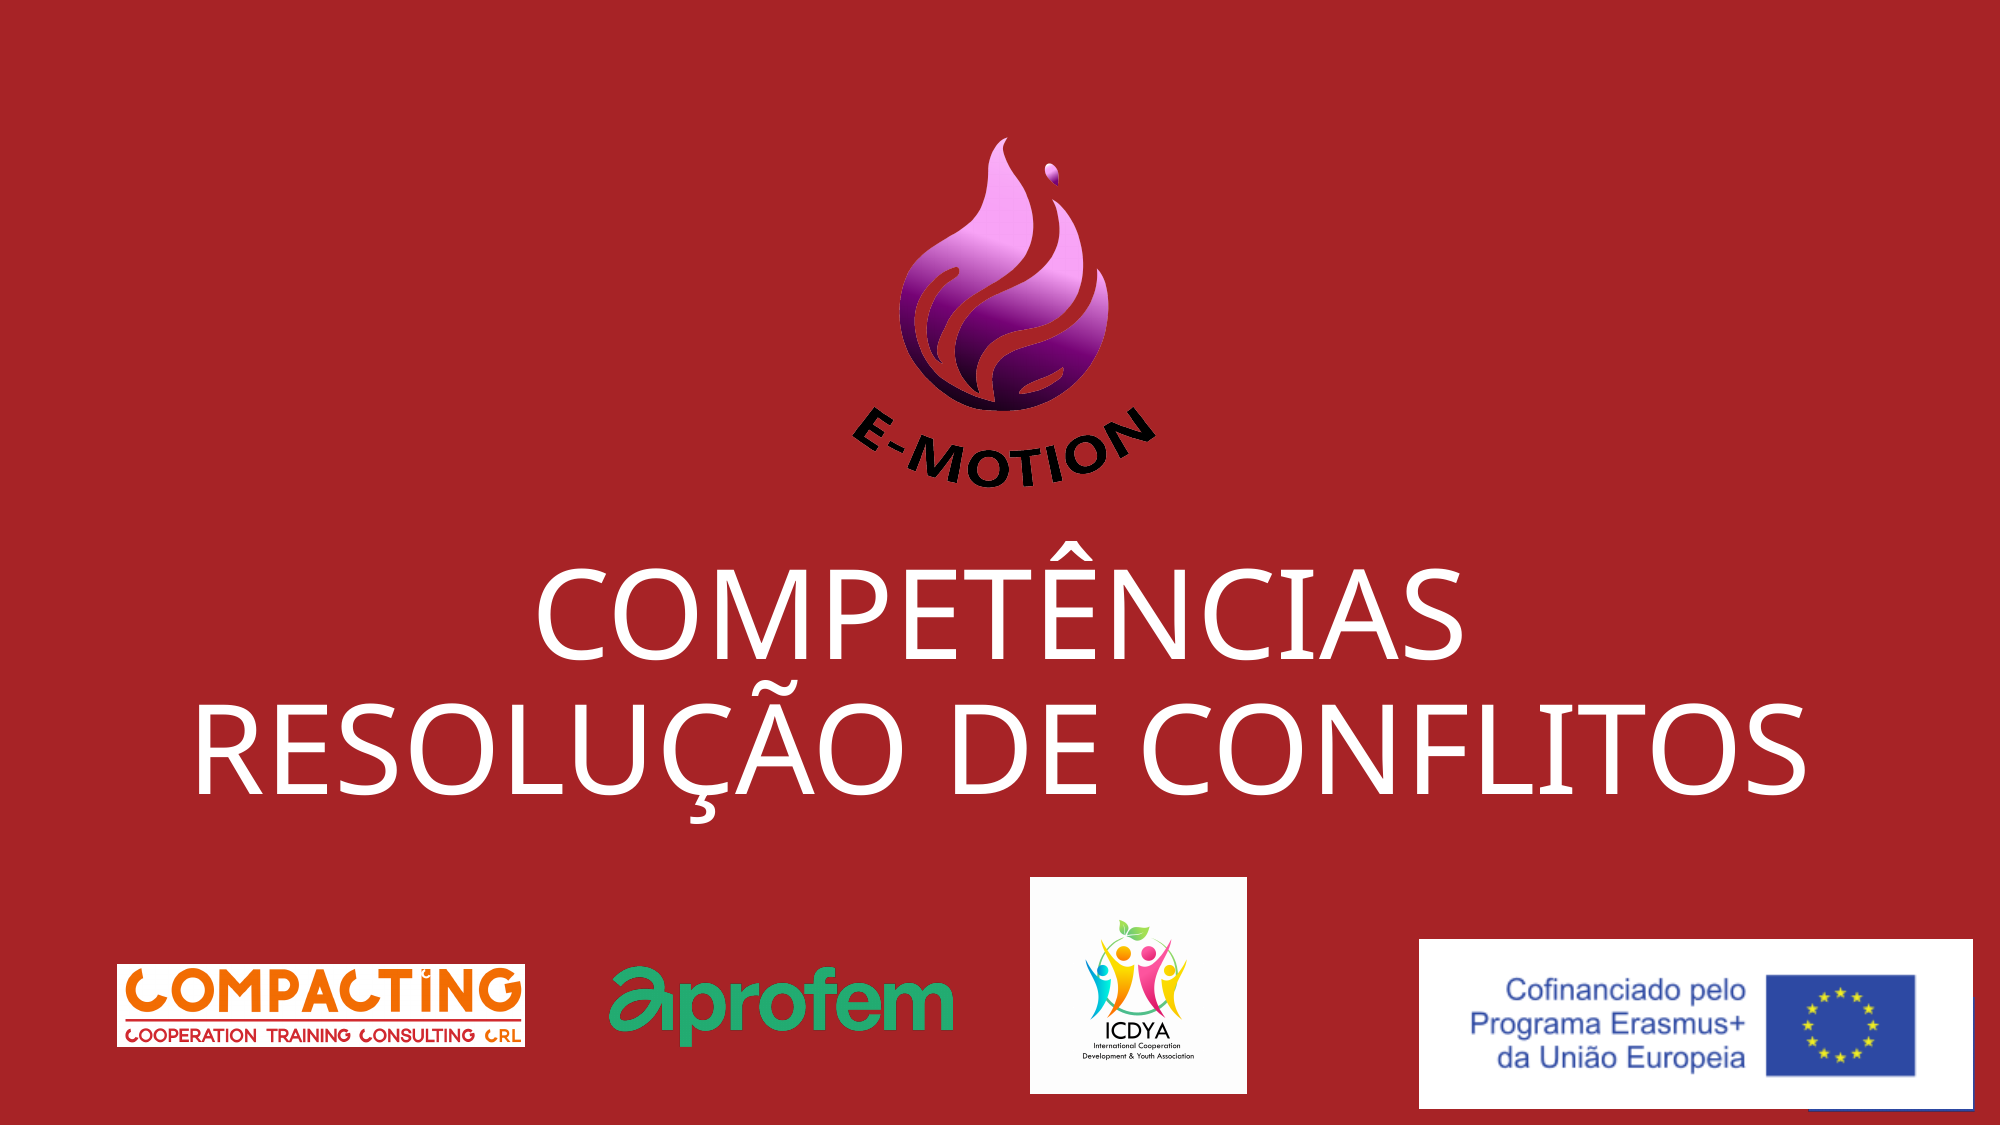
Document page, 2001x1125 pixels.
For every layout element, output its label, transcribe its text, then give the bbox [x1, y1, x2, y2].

picture [117, 964, 525, 1047]
picture [1396, 939, 1975, 1116]
title COMPETÊNCIAS RESOLUÇÃO DE CONFLITOS [5, 295, 1995, 830]
picture [724, 55, 1276, 606]
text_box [608, 876, 1247, 1095]
